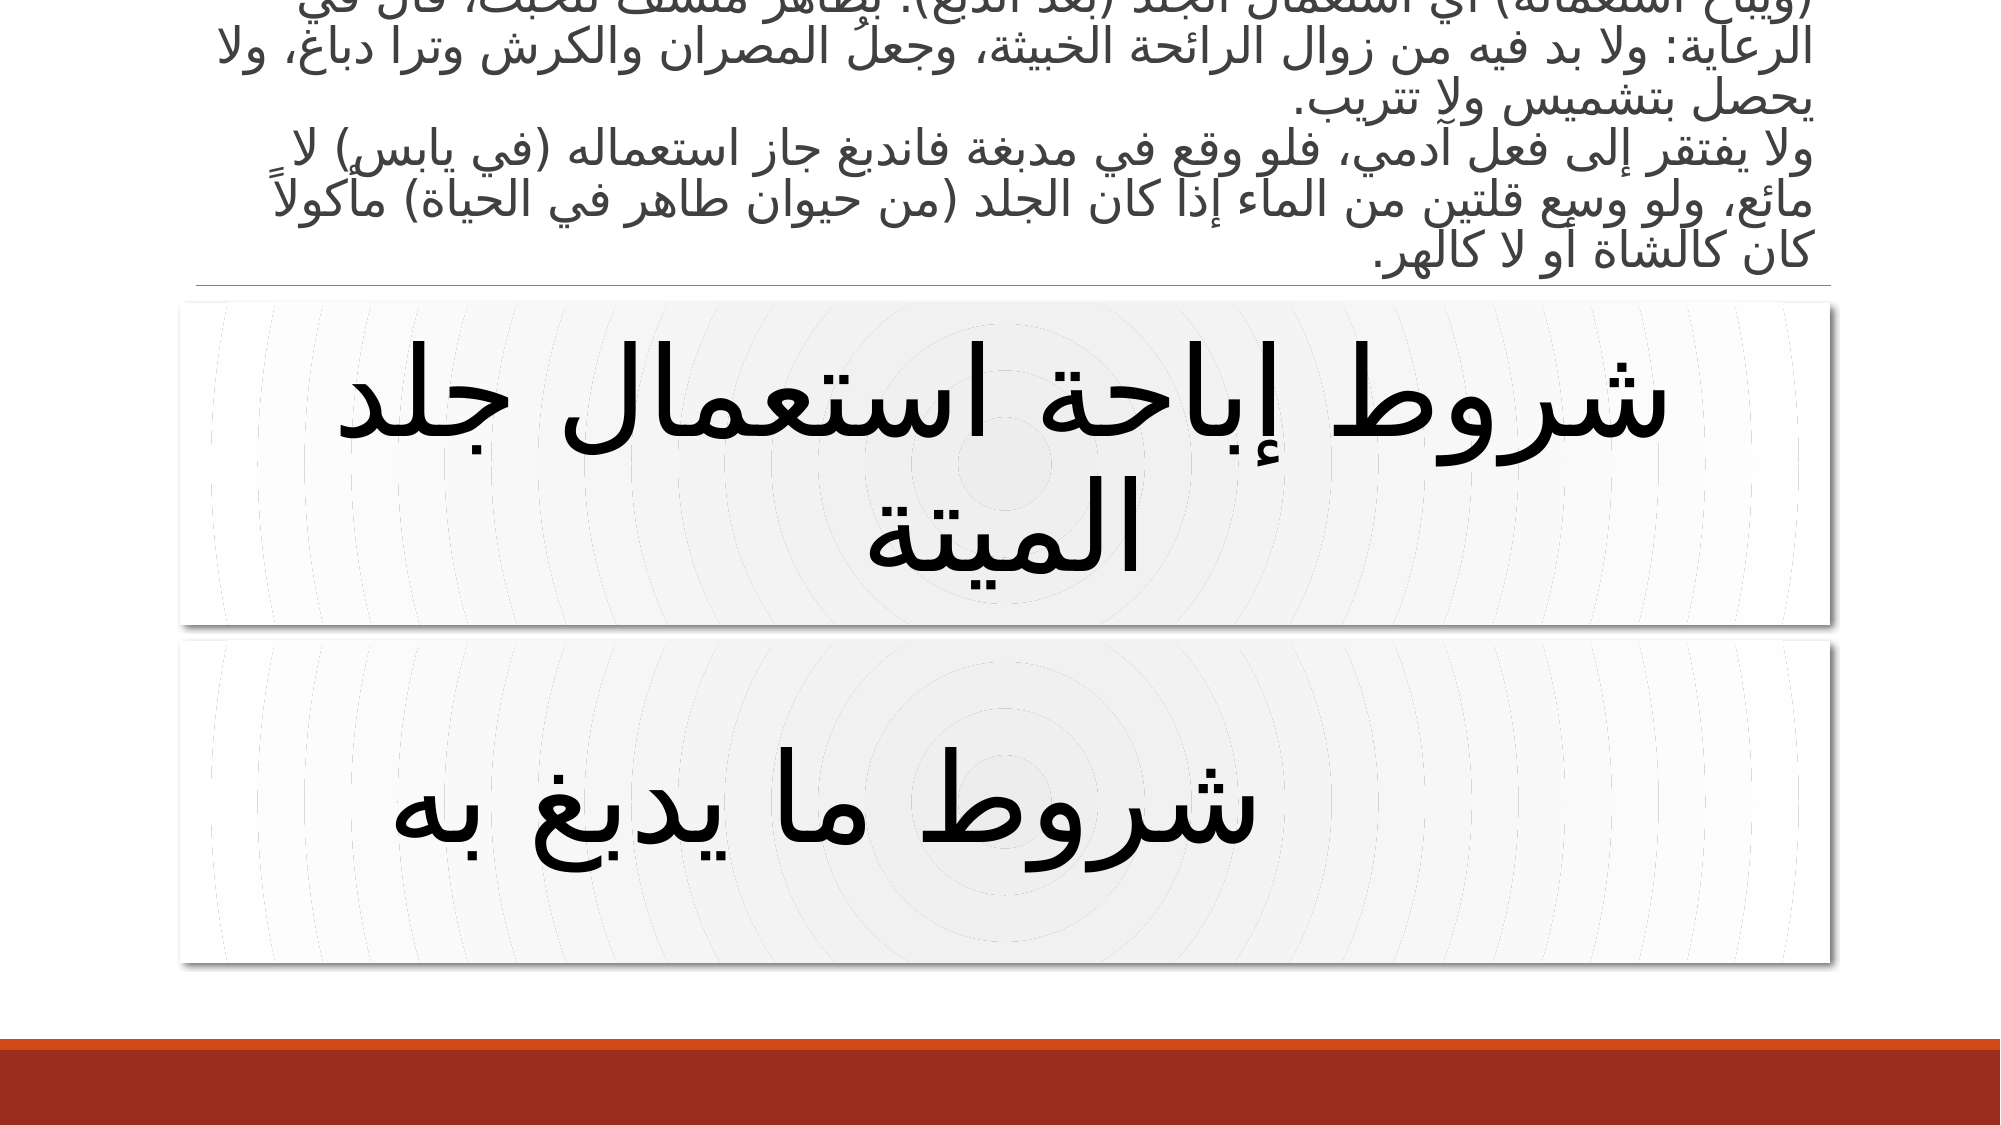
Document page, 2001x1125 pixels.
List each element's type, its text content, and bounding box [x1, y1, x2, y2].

title (ويباح استعماله) أَي استعمال الجلد (بعد الدبغ). بطاهر منشف للخبث، قال في الرعاية: ولا بد فيه من زوال الرائحة الخبيثة، وجعلُ المصران والكرش وترا دباغ، ولا يحصل بتشميس ولا تتريب. ولا يفتقر إلى فعل آدمي، فلو وقع في مدبغة فاندبغ جاز استعماله (في يابس) لا مائع، ولو وسع قلتين من الماء إذا كان الجلد (من حيوان طاهر في الحياة) مأكولاً كان كالشاة أَو لا كالهر. [180, 47, 1830, 285]
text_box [179, 302, 1831, 964]
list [154, 317, 1851, 1042]
